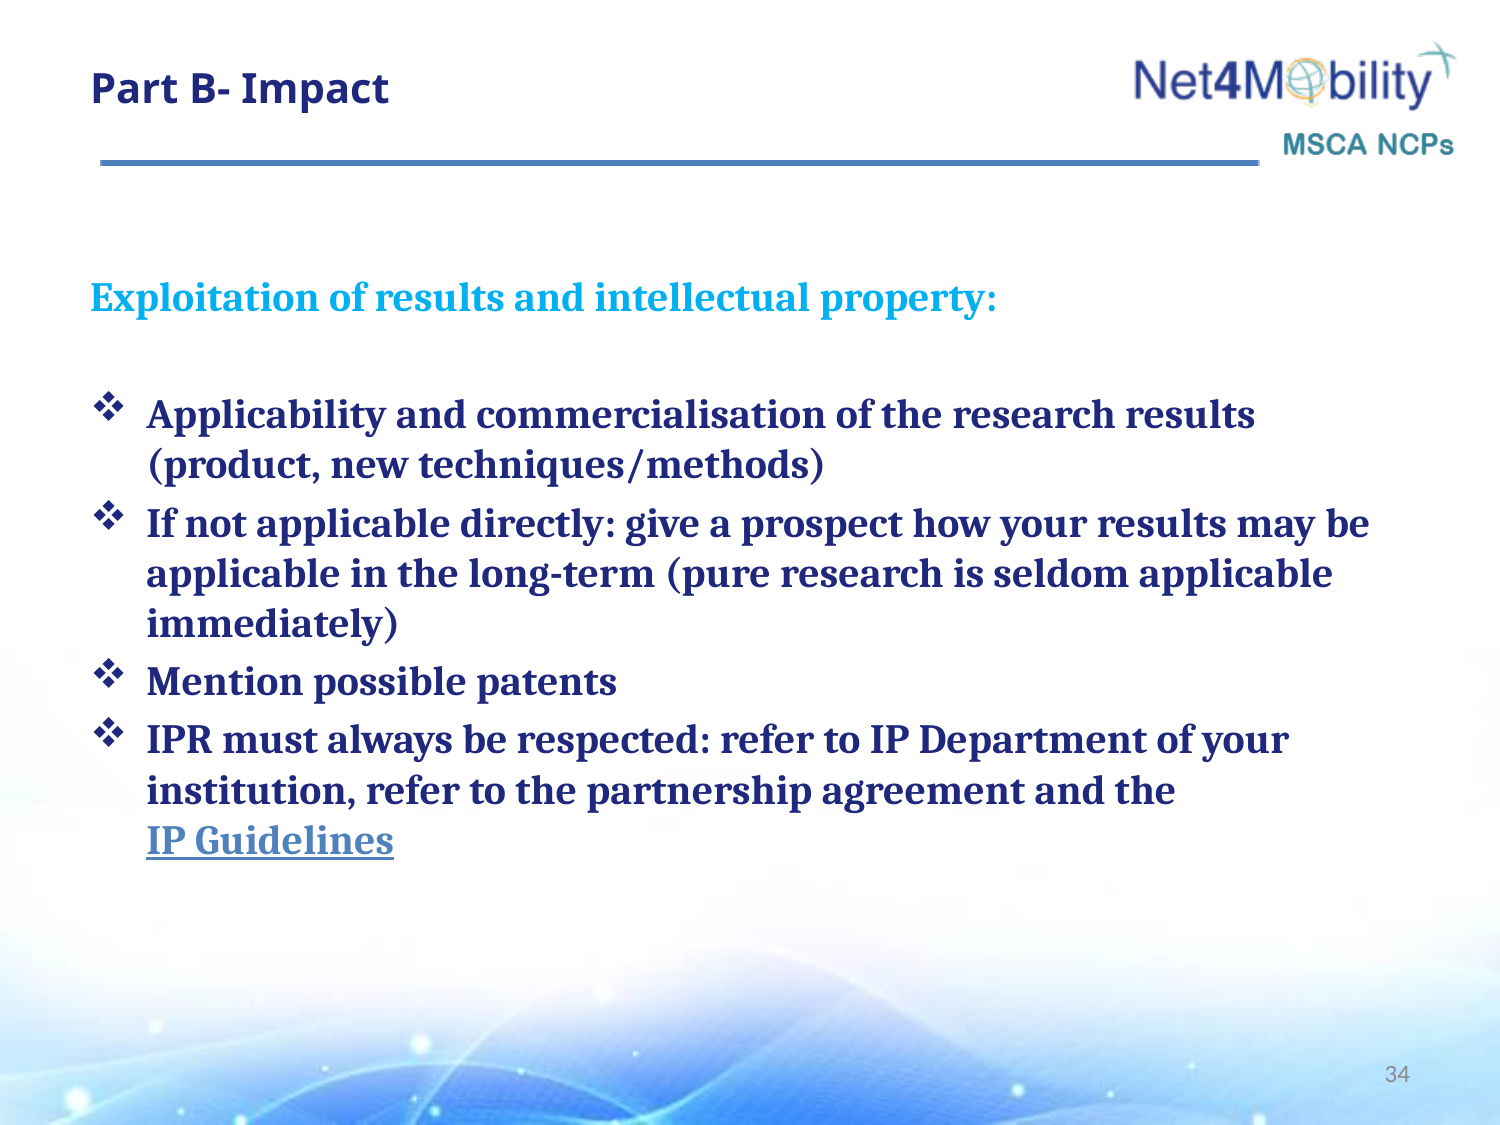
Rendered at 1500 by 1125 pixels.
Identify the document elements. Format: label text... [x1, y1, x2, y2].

picture [0, 0, 1500, 1125]
title Part B- Impact [75, 30, 1093, 144]
list Exploitation of results and intellectual property: Applicability and commercialisation of the research results (product, new techniques/methods) If not applicable directly: give a prospect how your results may be applicable in the long-term (pure research is seldom applicable immediately) Mention possible patents IPR must always be respected: refer to IP Department of your institution, refer to the partnership agreement and the IP Guidelines [75, 262, 1425, 1005]
slide_number 34 [1074, 1042, 1425, 1103]
